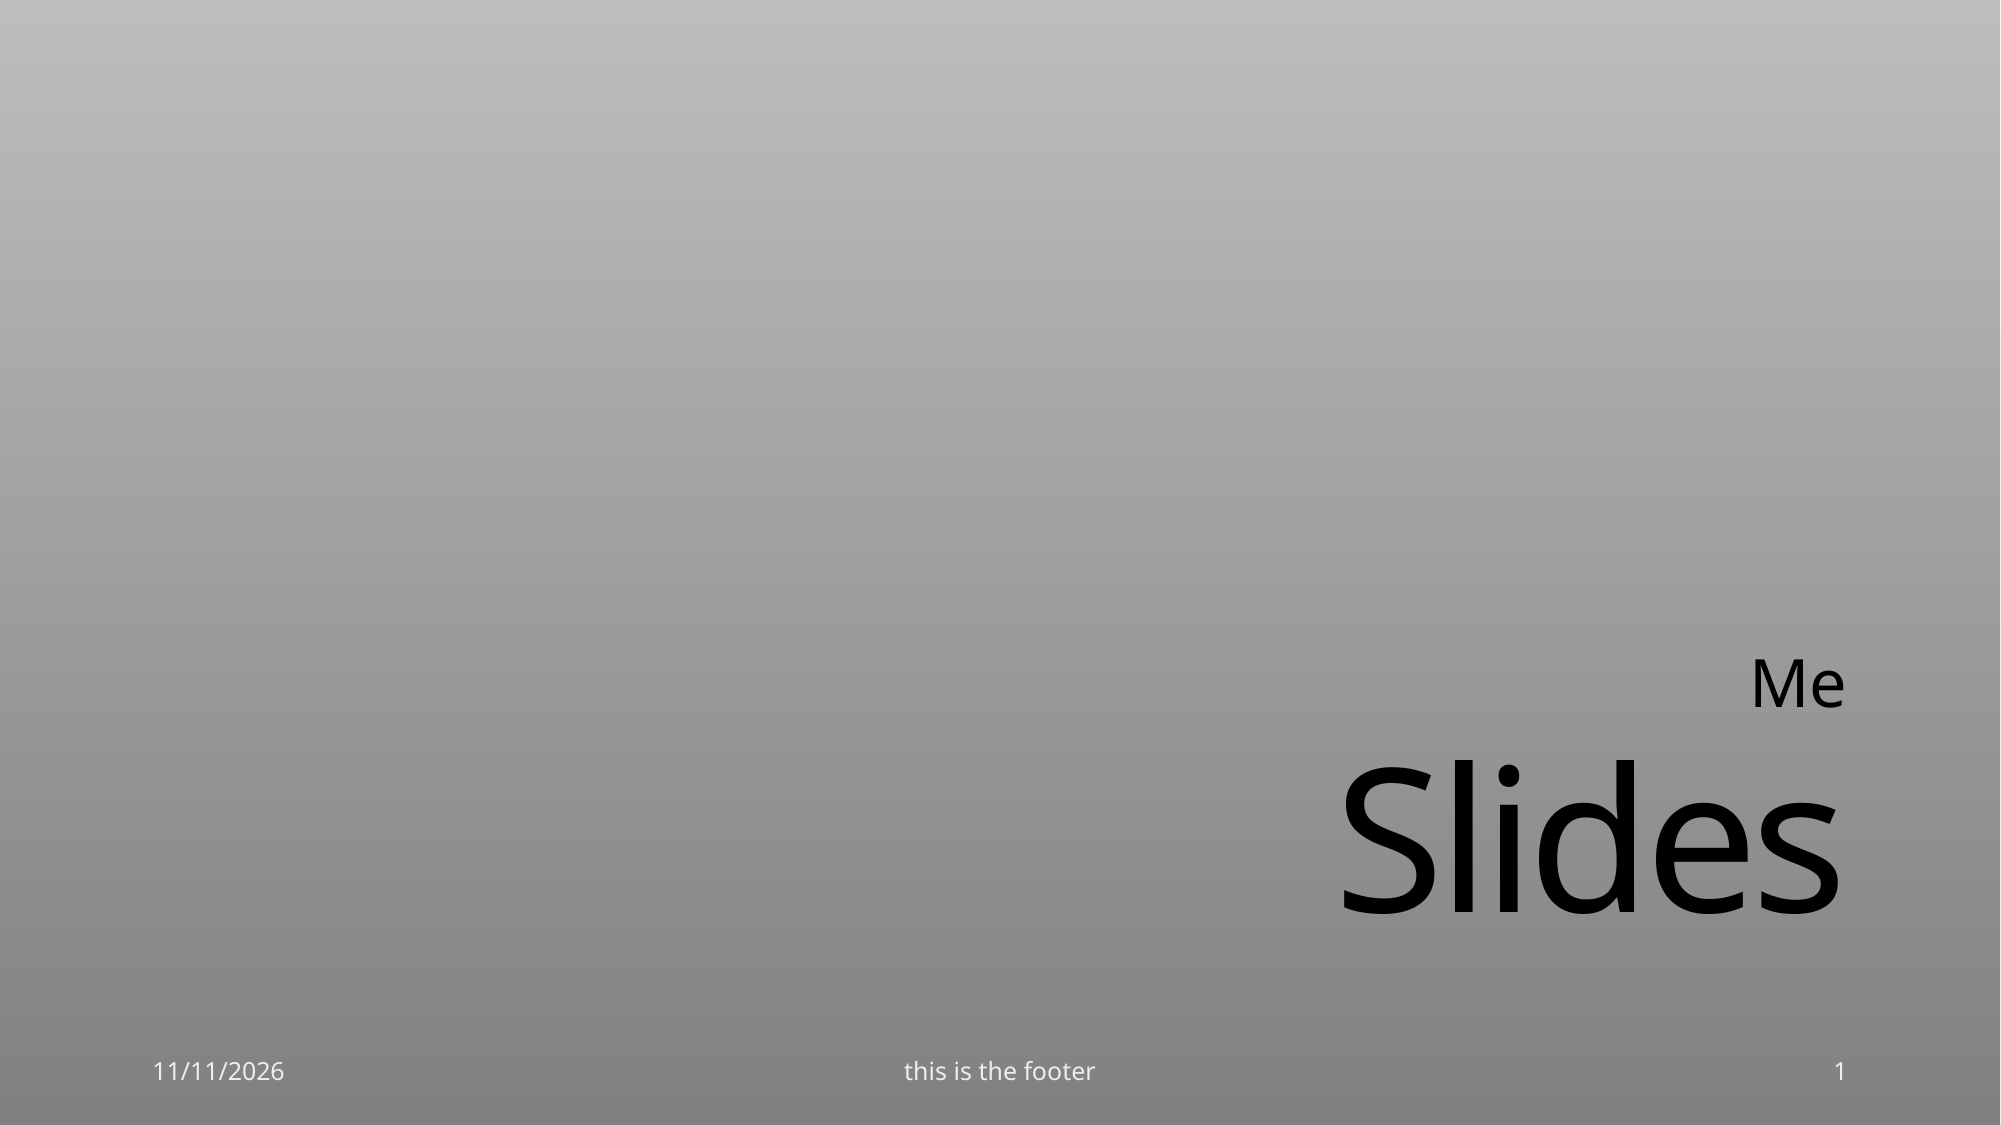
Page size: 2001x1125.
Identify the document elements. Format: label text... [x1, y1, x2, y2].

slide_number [137, 1042, 588, 1103]
slide_number ‹#› [1412, 1042, 1863, 1103]
subtitle Me [362, 606, 1863, 730]
picture [0, 0, 2001, 1125]
title Slides [362, 732, 1863, 1002]
footer this is the footer [662, 1042, 1338, 1103]
